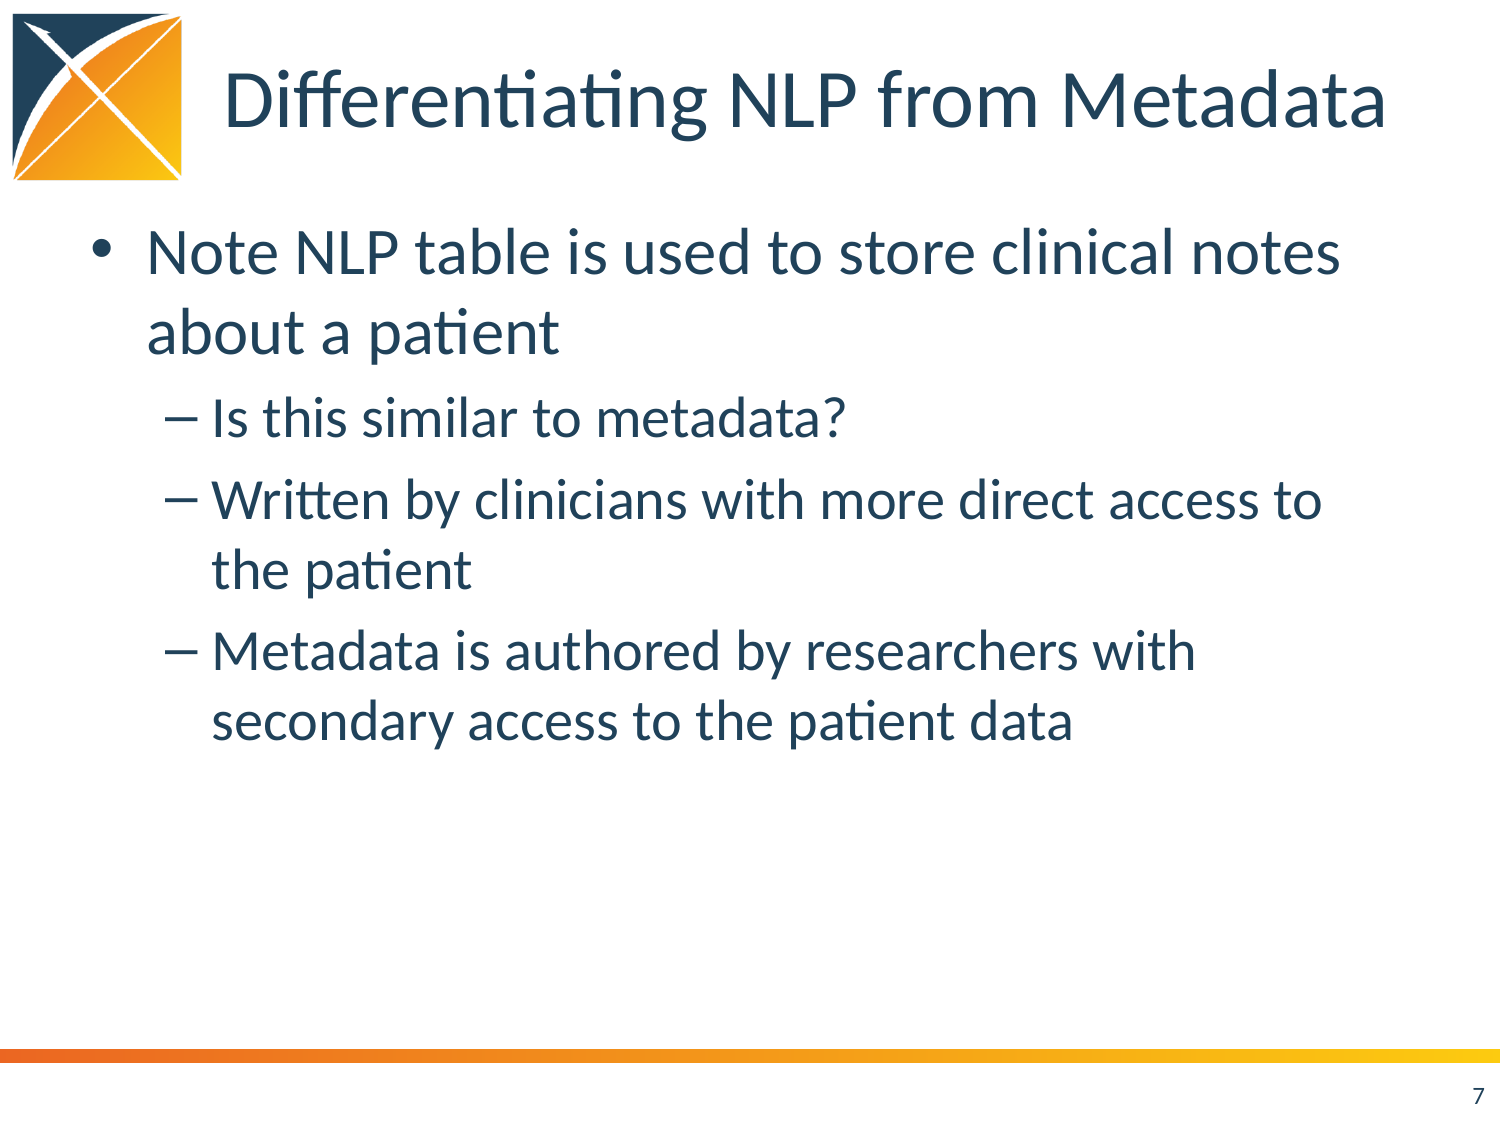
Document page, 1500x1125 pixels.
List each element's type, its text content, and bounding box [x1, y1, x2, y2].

list Note NLP table is used to store clinical notes about a patient Is this similar to metadata? Written by clinicians with more direct access to the patient Metadata is authored by researchers with secondary access to the patient data [75, 200, 1425, 1005]
slide_number 7 [1149, 1065, 1500, 1125]
title Differentiating NLP from Metadata [187, 24, 1425, 163]
picture [0, 0, 206, 200]
